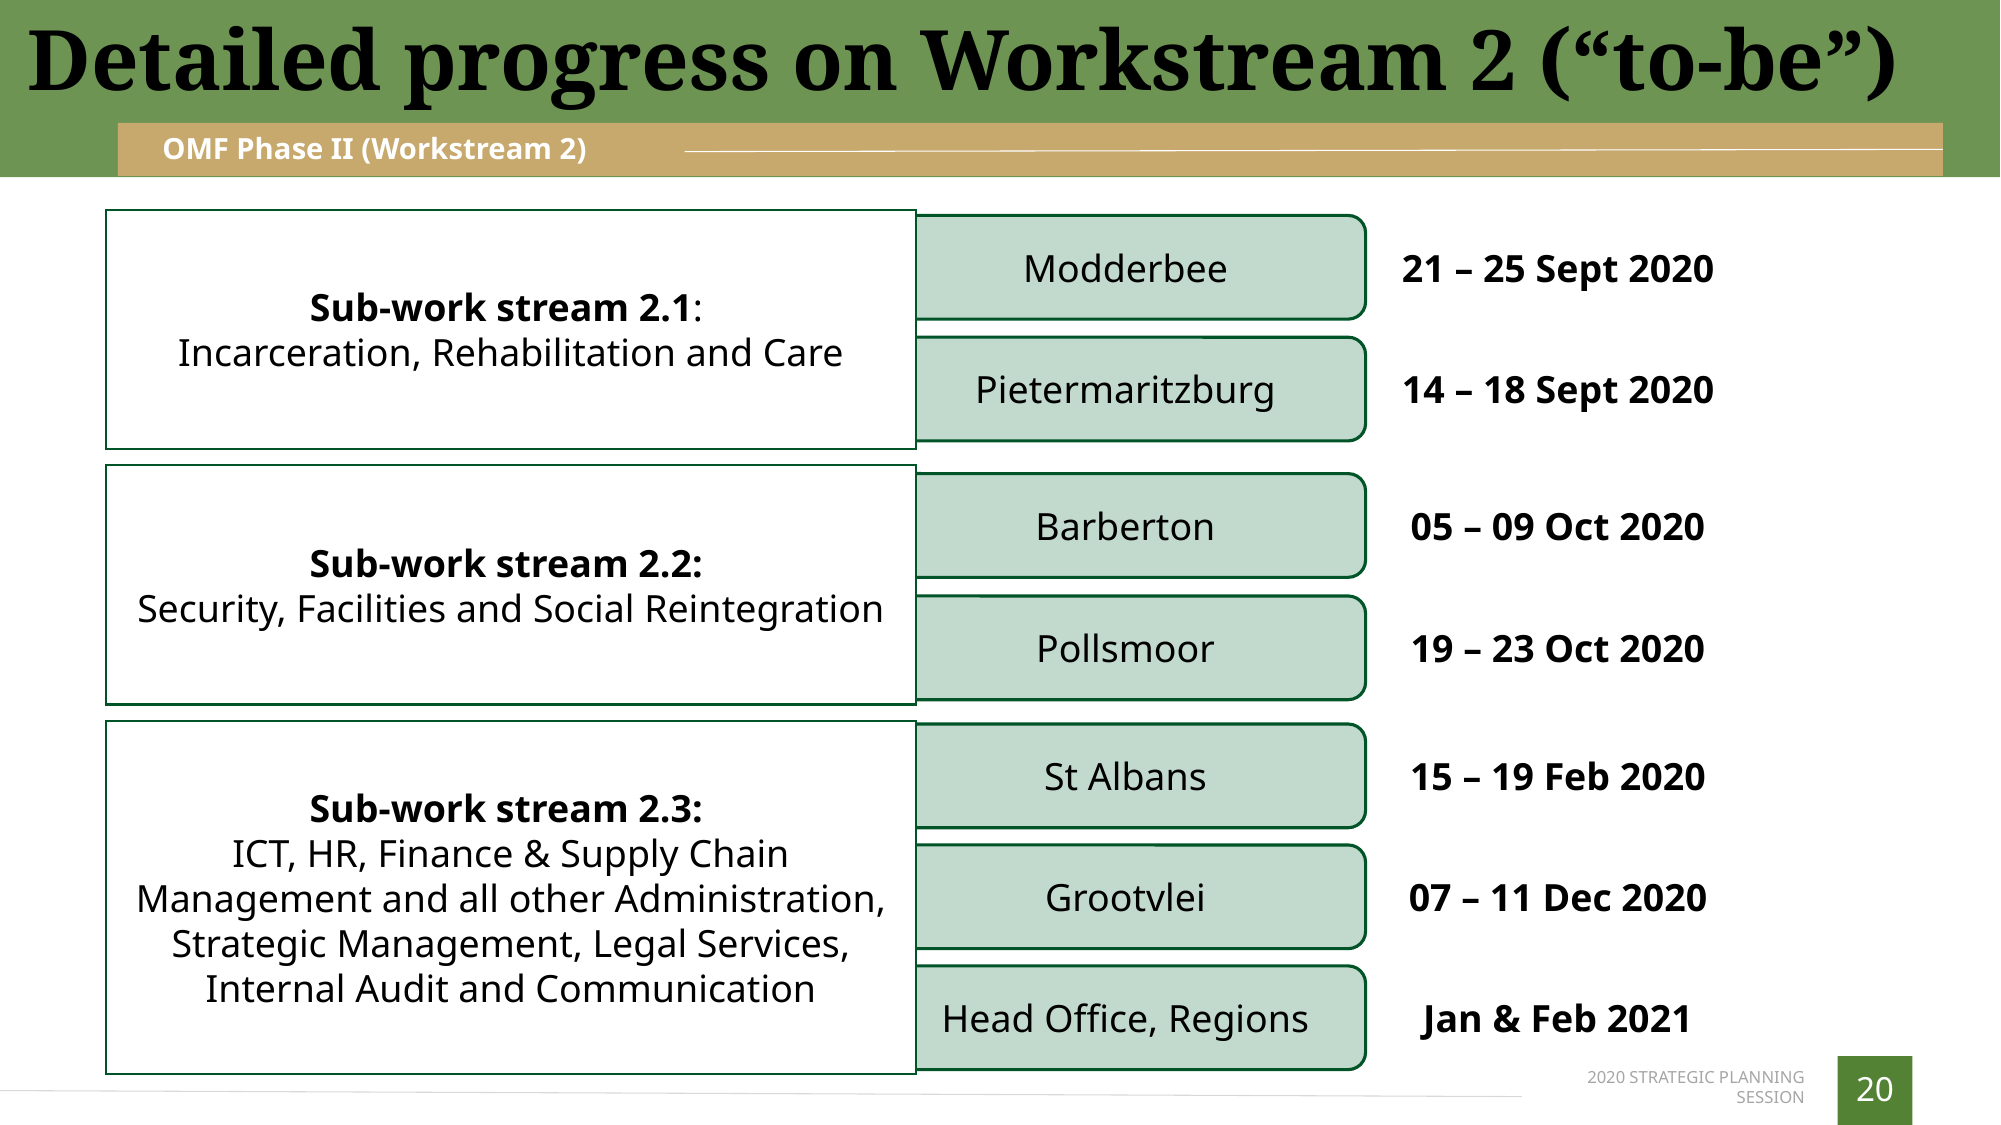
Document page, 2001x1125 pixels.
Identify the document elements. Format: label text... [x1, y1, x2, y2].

text_box Sub-work stream 2.1: Incarceration, Rehabilitation and Care [106, 209, 917, 449]
text_box Sub-work stream 2.3: ICT, HR, Finance & Supply Chain Management and all other Administration, Strategic Management, Legal Services, Internal Audit and Communication [106, 720, 917, 1075]
text_box Sub-work stream 2.2: Security, Facilities and Social Reintegration [106, 465, 885, 705]
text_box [885, 215, 1366, 1070]
text_box OMF Phase II (Workstream 2) [162, 130, 685, 166]
text_box Detailed progress on Workstream 2 (“to-be”) [12, 0, 1973, 115]
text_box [1377, 215, 1740, 1070]
